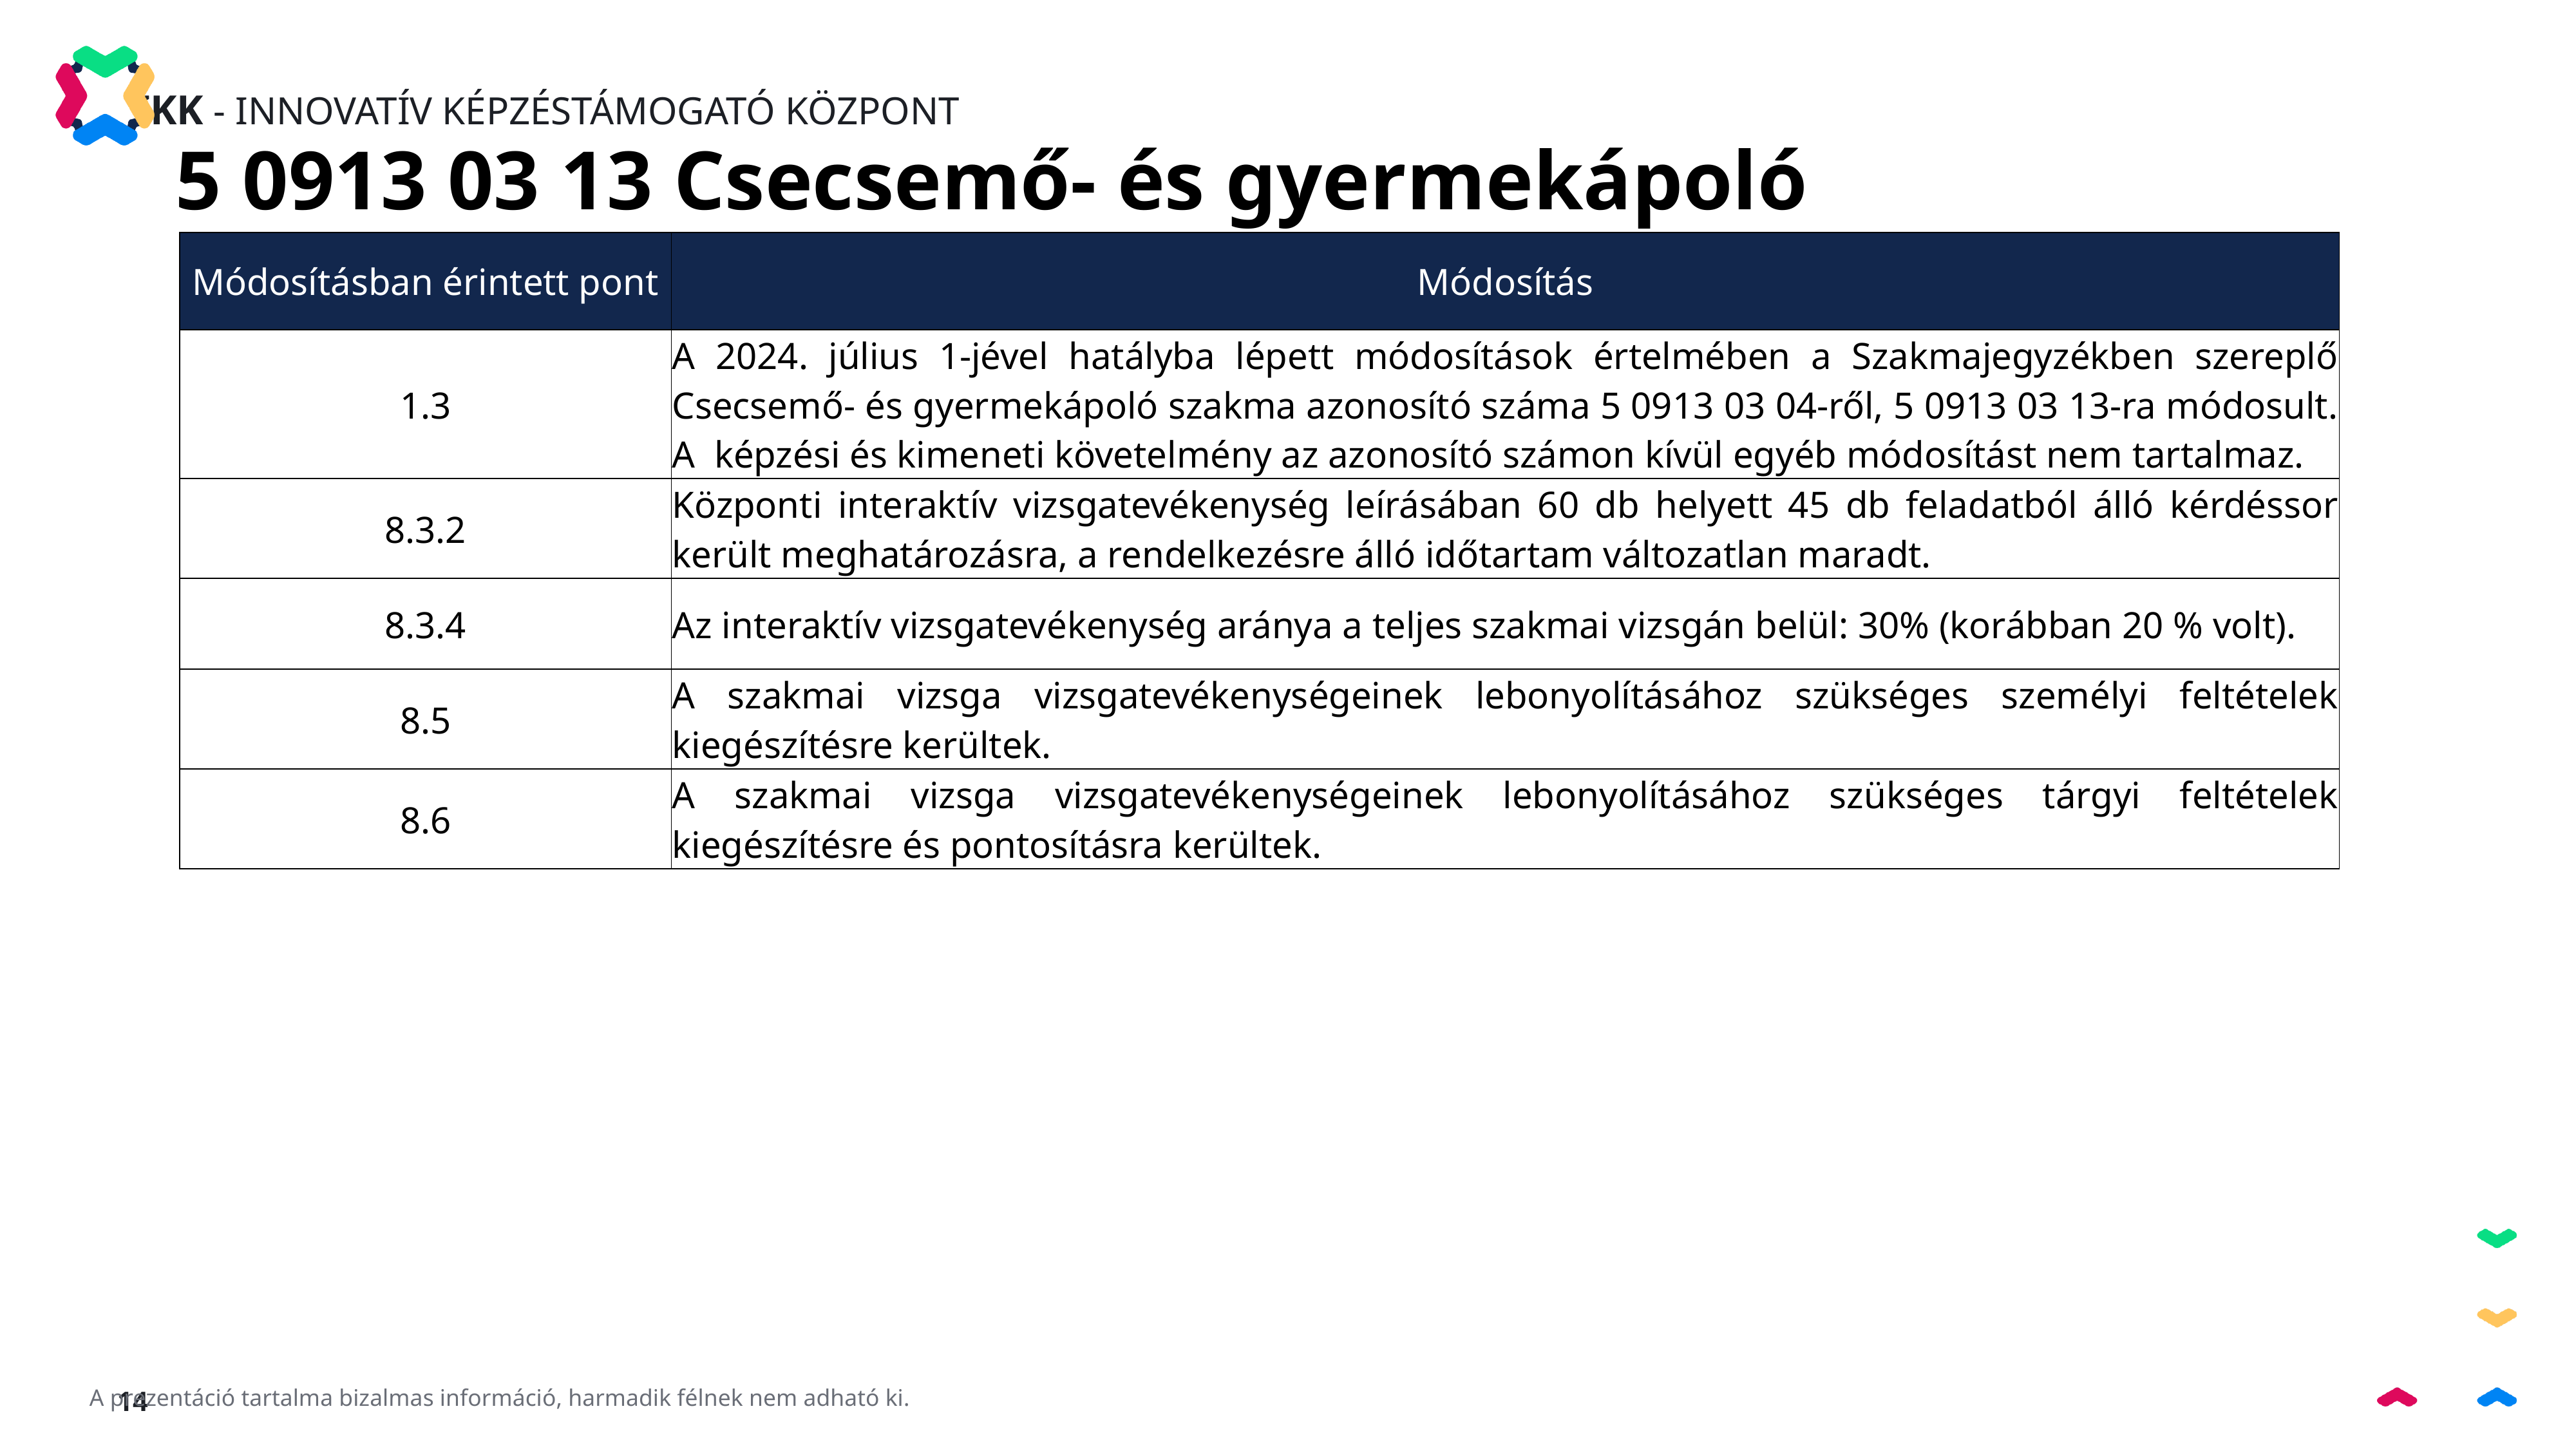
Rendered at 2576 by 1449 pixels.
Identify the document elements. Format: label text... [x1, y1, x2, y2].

table_cell A szakmai vizsga vizsgatevékenységeinek lebonyolításához szükséges tárgyi feltételek kiegészítésre és pontosításra kerültek. [672, 770, 2339, 868]
table_cell A szakmai vizsga vizsgatevékenységeinek lebonyolításához szükséges személyi feltételek kiegészítésre kerültek. [672, 670, 2339, 768]
table_cell A 2024. július 1-jével hatályba lépett módosítások értelmében a Szakmajegyzékben szereplő Csecsemő- és gyermekápoló szakma azonosító száma 5 0913 03 04-ről, 5 0913 03 13-ra módosult. A képzési és kimeneti követelmény az azonosító számon kívül egyéb módosítást nem tartalmaz. [672, 330, 2339, 478]
list 5 0913 03 13 Csecsemő- és gyermekápoló [175, 129, 2336, 216]
picture [55, 46, 155, 146]
table_header Módosítás [672, 233, 2339, 329]
table_cell 8.6 [180, 770, 671, 868]
table_cell 8.3.2 [180, 479, 671, 578]
picture [2377, 1229, 2517, 1406]
table_cell 8.3.4 [180, 579, 671, 668]
table_cell 1.3 [180, 330, 671, 478]
table_cell Az interaktív vizsgatevékenység aránya a teljes szakmai vizsgán belül: 30% (korábban 20 % volt). [672, 579, 2339, 668]
table_header Módosításban érintett pont [180, 233, 671, 329]
table_cell 8.5 [180, 670, 671, 768]
table_cell Központi interaktív vizsgatevékenység leírásában 60 db helyett 45 db feladatból álló kérdéssor került meghatározásra, a rendelkezésre álló időtartam változatlan maradt. [672, 479, 2339, 578]
